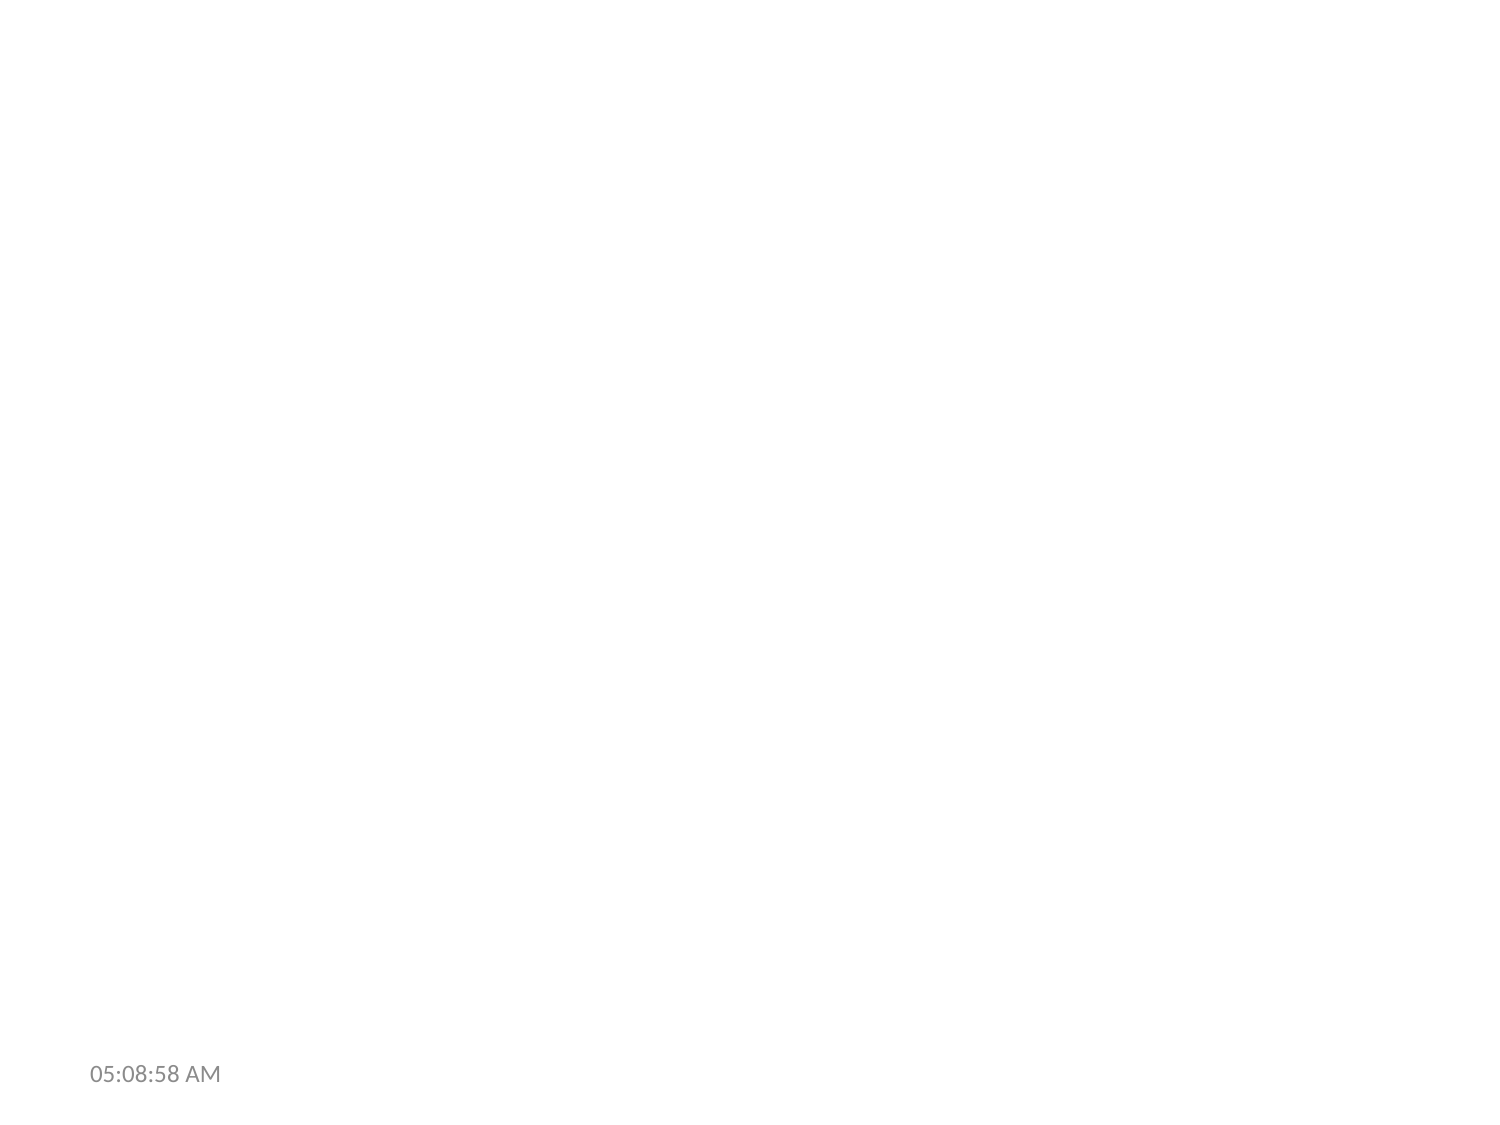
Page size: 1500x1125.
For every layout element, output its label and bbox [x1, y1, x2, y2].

slide_number [75, 1042, 425, 1103]
